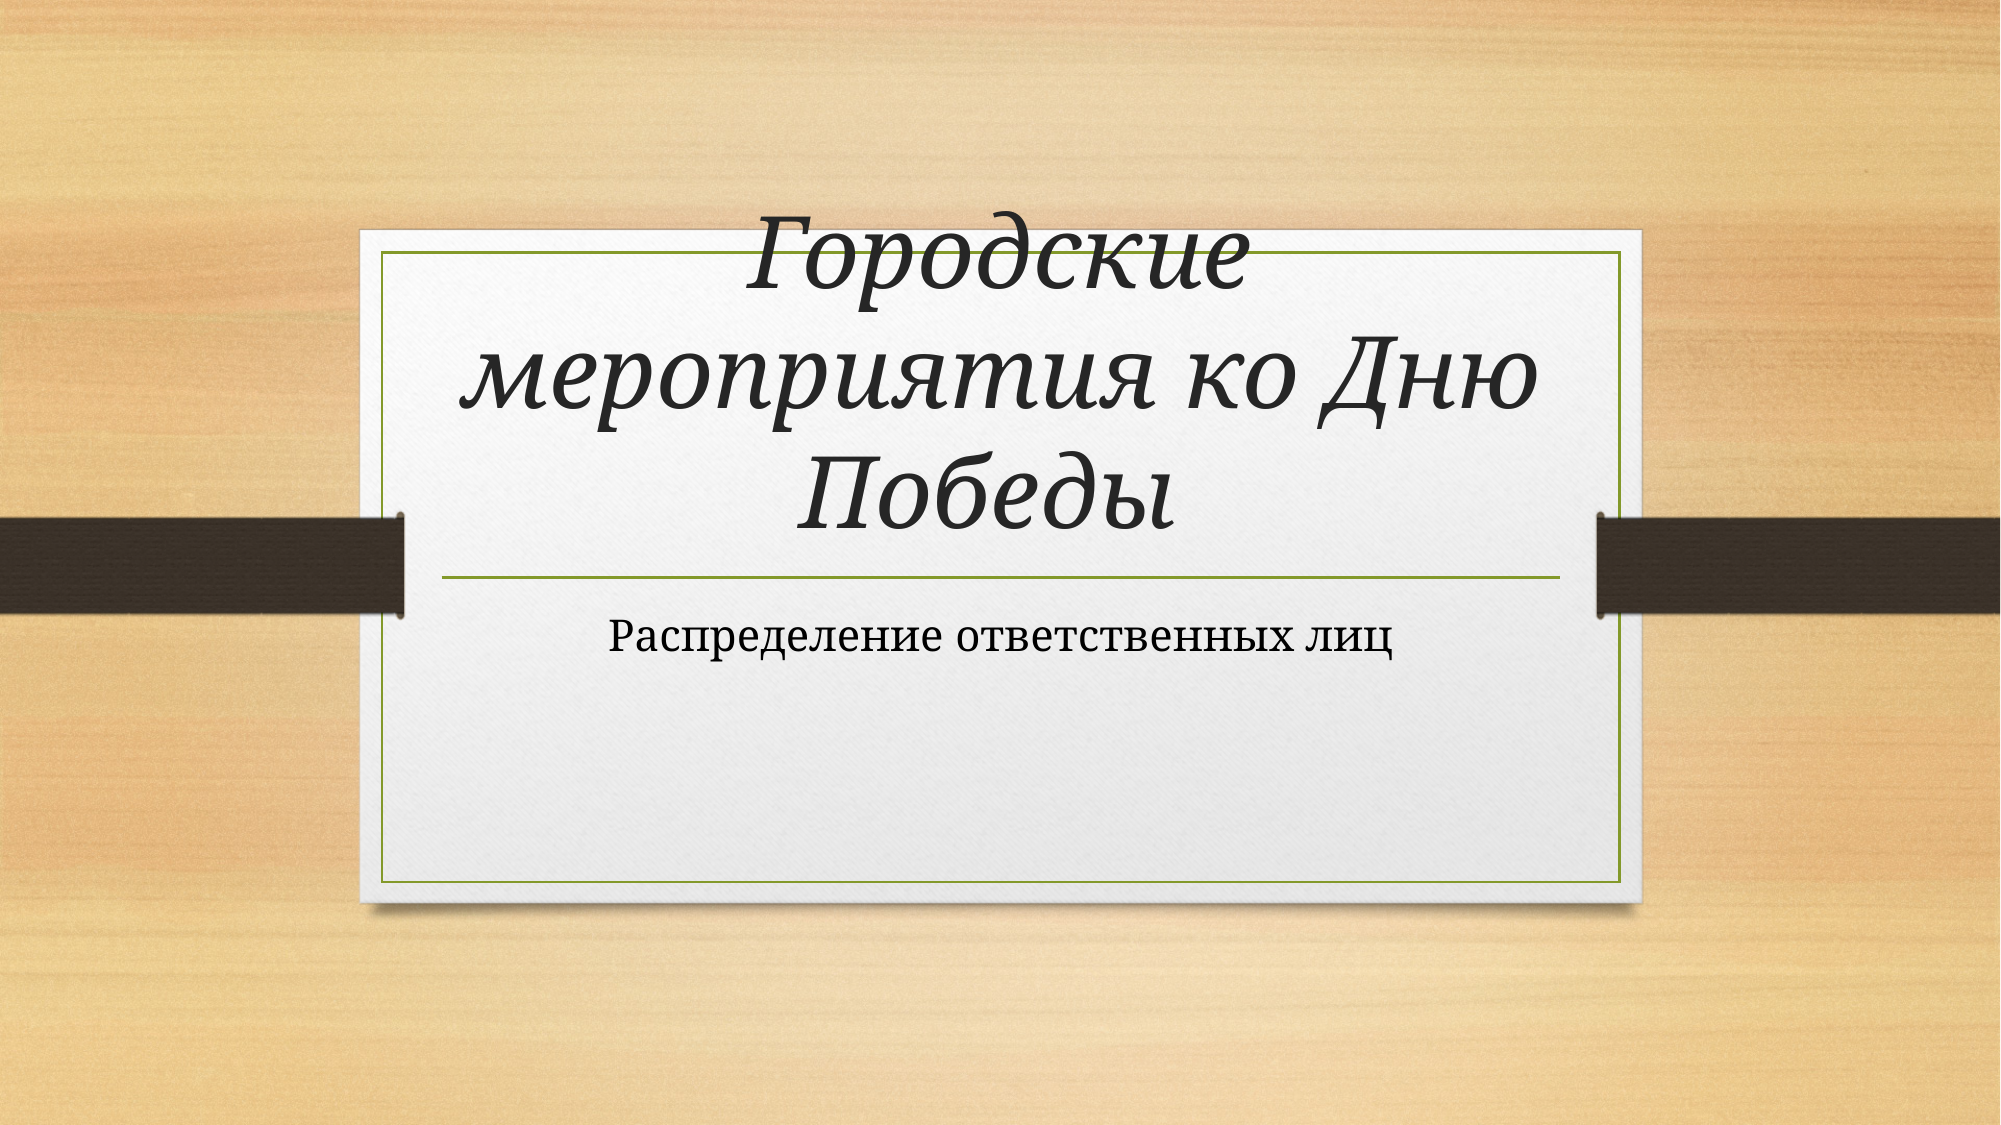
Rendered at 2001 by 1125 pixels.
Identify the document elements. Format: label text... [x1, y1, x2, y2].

subtitle Распределение ответственных лиц [441, 600, 1560, 817]
title Городские мероприятия ко Дню Победы [441, 306, 1560, 556]
picture [0, 0, 2001, 1125]
